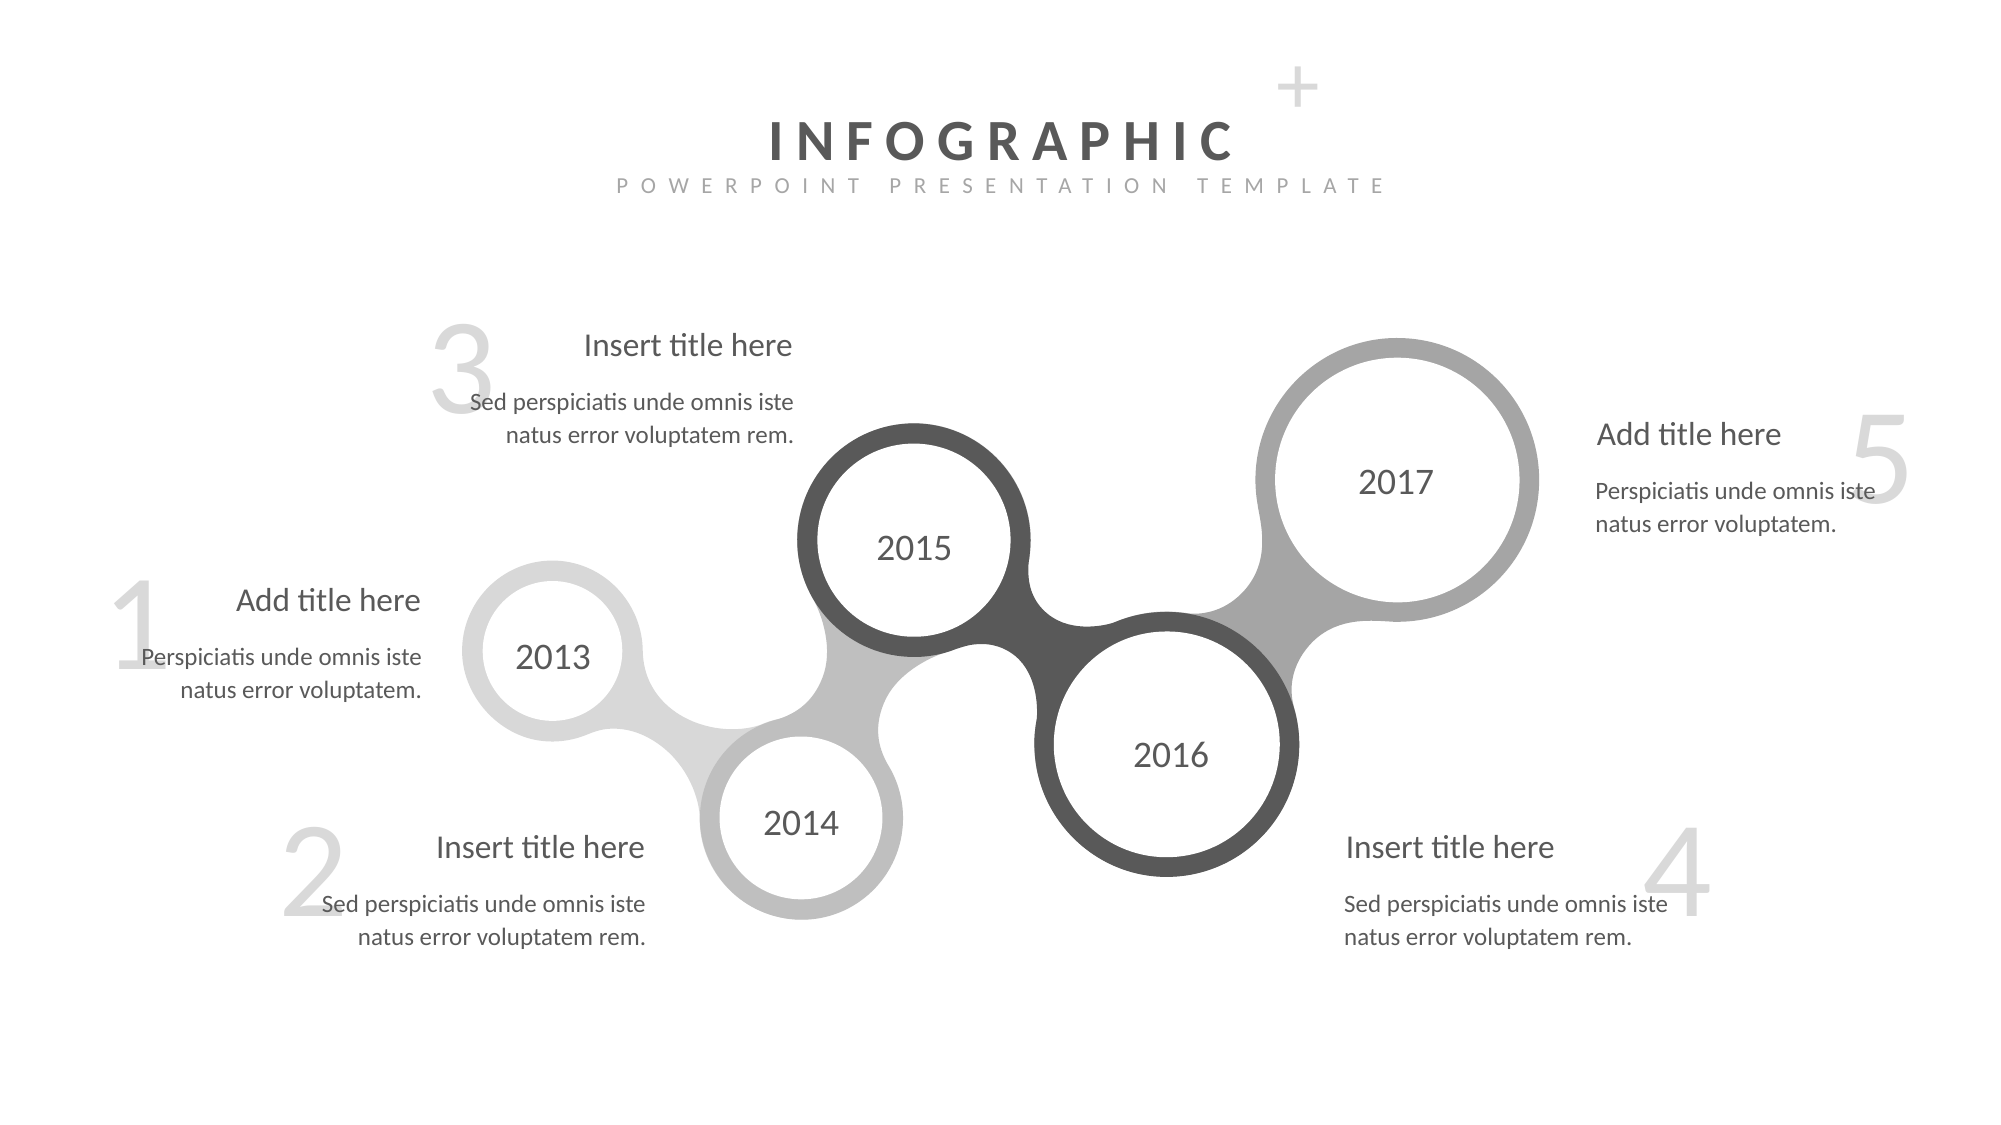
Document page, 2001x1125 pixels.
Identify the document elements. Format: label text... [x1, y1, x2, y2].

text_box [719, 736, 883, 900]
text_box Add title here [1582, 405, 1797, 460]
text_box POWERPOINT PRESENTATION TEMPLATE [601, 163, 1399, 206]
text_box Sed perspiciatis unde omnis iste natus error voluptatem rem. [1329, 877, 1716, 959]
text_box 1 [87, 524, 188, 705]
text_box 2013 [500, 624, 606, 685]
text_box 2 [264, 771, 364, 952]
text_box [797, 423, 1300, 877]
text_box [462, 560, 758, 814]
text_box INFOGRAPHIC [753, 94, 1247, 163]
text_box 5 [1830, 358, 1930, 539]
text_box [817, 443, 1011, 637]
text_box [1053, 631, 1280, 858]
text_box [1275, 357, 1520, 603]
text_box Perspiciatis unde omnis iste natus error voluptatem. [99, 630, 438, 712]
text_box Sed perspiciatis unde omnis iste natus error voluptatem rem. [275, 877, 662, 959]
text_box Sed perspiciatis unde omnis iste natus error voluptatem rem. [423, 375, 810, 456]
text_box Insert title here [568, 315, 808, 371]
text_box 2015 [861, 516, 968, 576]
text_box Perspiciatis unde omnis iste natus error voluptatem. [1580, 464, 1919, 546]
text_box 3 [412, 269, 512, 449]
text_box 2017 [1343, 449, 1449, 510]
text_box 2016 [1118, 722, 1224, 783]
text_box 4 [1627, 771, 1727, 952]
text_box Insert title here [1331, 818, 1570, 873]
text_box Insert title here [421, 818, 660, 873]
text_box Add title here [220, 571, 436, 626]
text_box [699, 606, 939, 920]
text_box [1190, 337, 1540, 701]
text_box [482, 581, 623, 721]
text_box + [1259, 25, 1337, 141]
text_box 2014 [748, 790, 854, 851]
